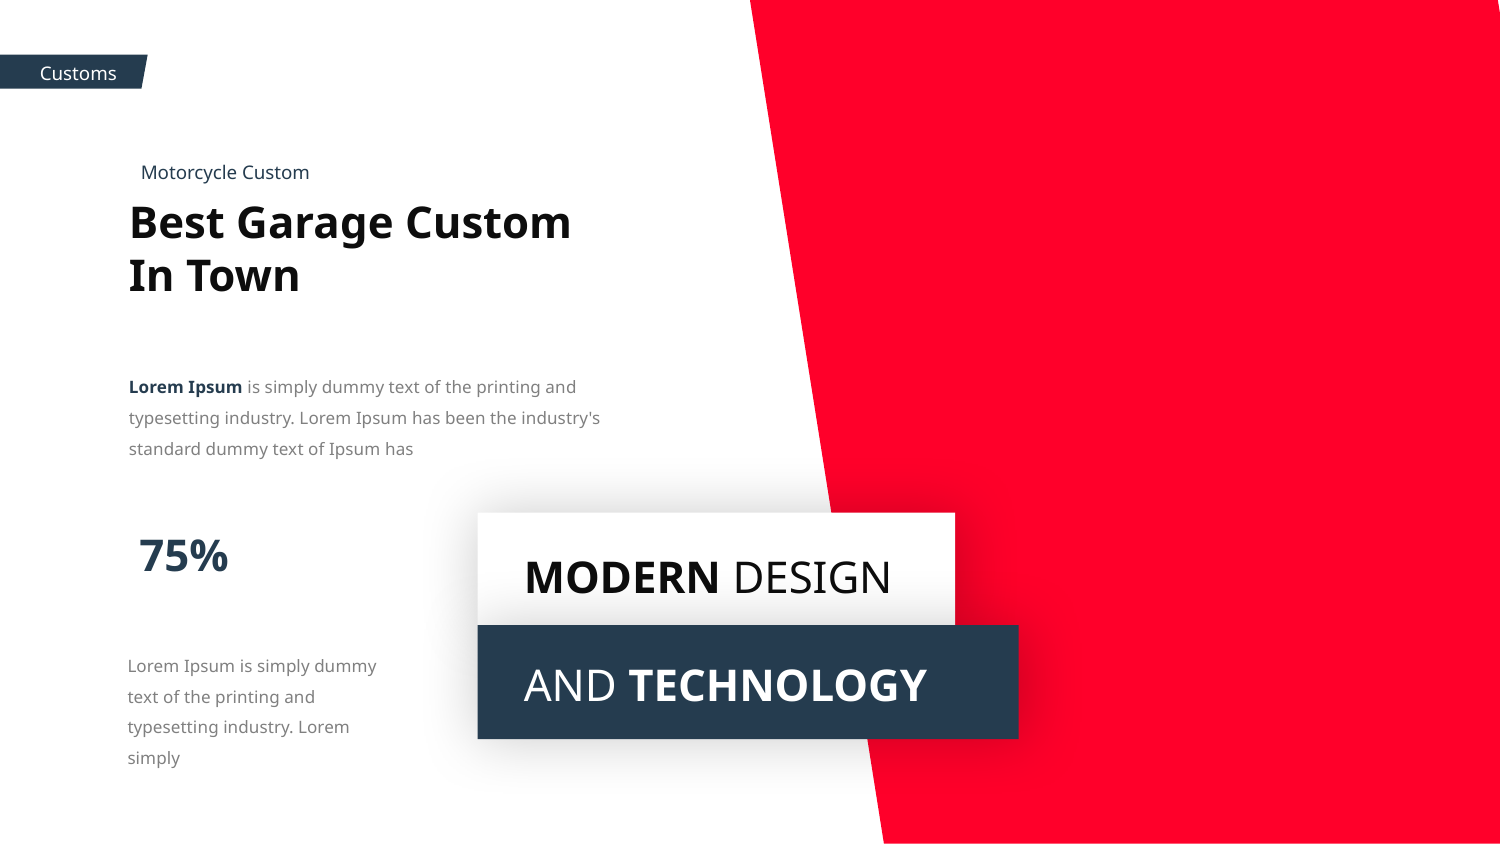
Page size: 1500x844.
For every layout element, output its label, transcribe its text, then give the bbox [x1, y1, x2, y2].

text_box Lorem Ipsum is simply dummy text of the printing and typesetting industry. Lorem Ipsum has been the industry's standard dummy text of Ipsum has [114, 358, 624, 467]
text_box Best Garage Custom In Town [114, 187, 687, 308]
text_box Motorcycle Custom [126, 153, 505, 187]
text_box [477, 512, 1082, 740]
text_box Lorem Ipsum is simply dummy text of the printing and typesetting industry. Lorem simply [112, 637, 414, 776]
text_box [0, 54, 264, 93]
picture [749, 0, 1500, 844]
text_box 75% [124, 520, 350, 588]
